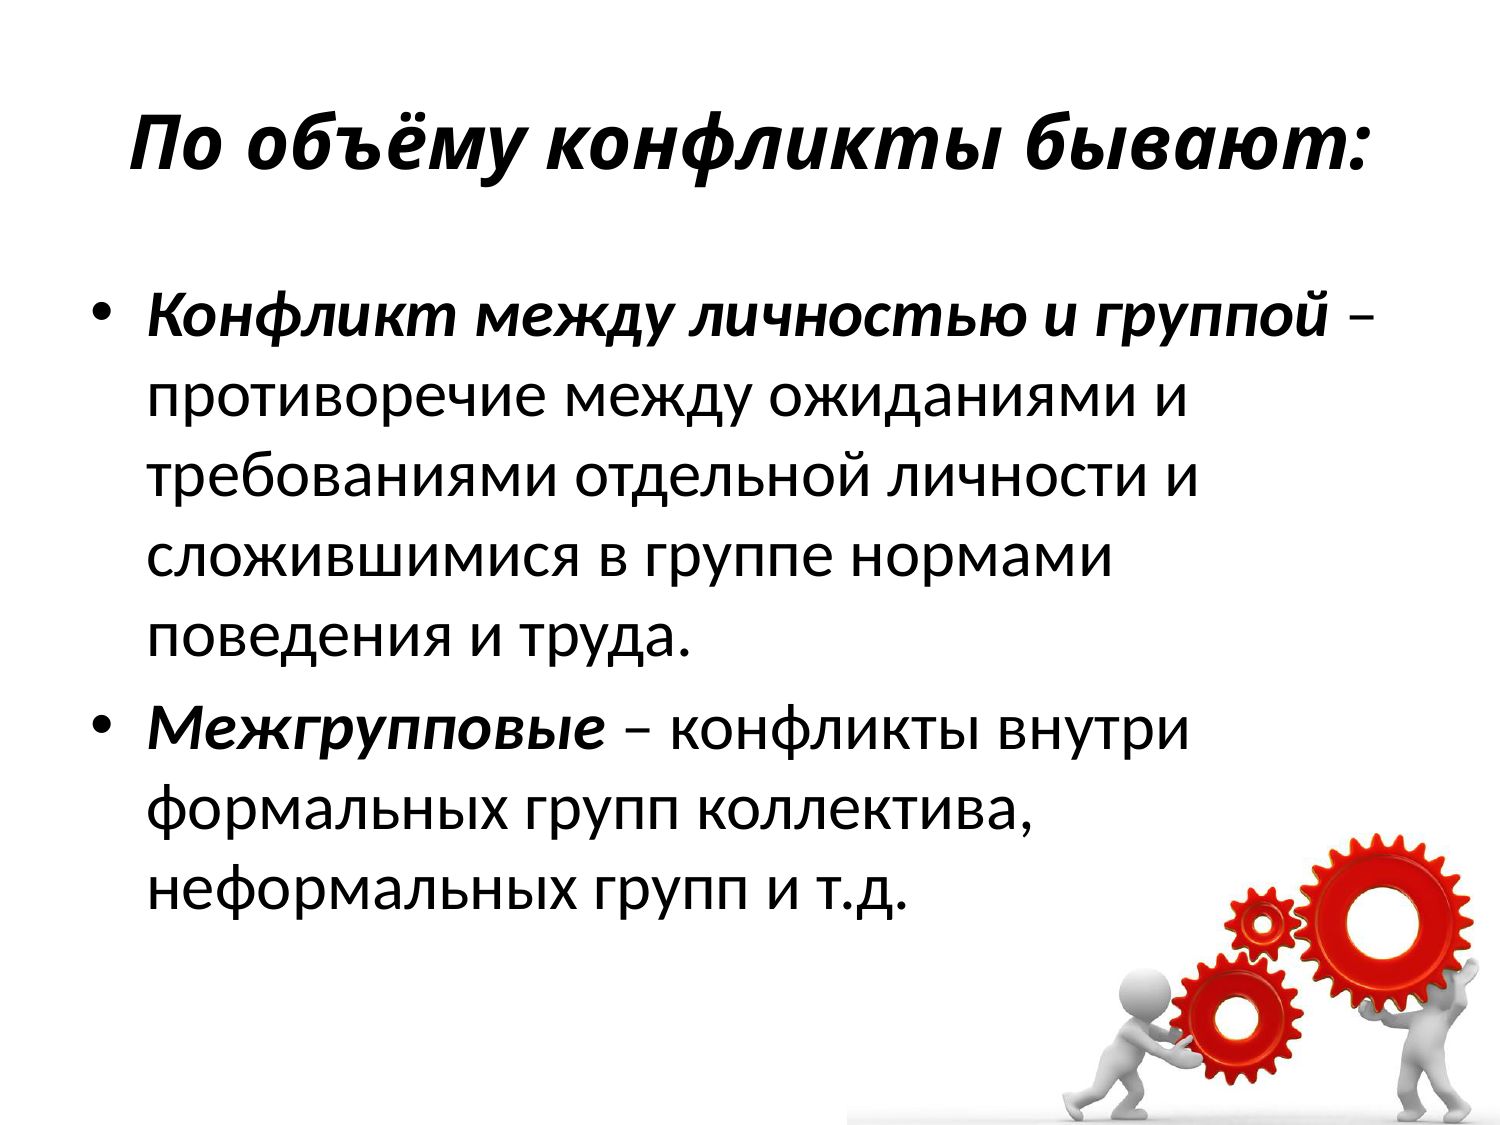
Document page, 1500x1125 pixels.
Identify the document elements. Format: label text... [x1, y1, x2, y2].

title По объёму конфликты бывают: [75, 45, 1425, 233]
list Конфликт между личностью и группой – противоречие между ожиданиями и требованиями отдельной личности и сложившимися в группе нормами поведения и труда. Межгрупповые – конфликты внутри формальных групп коллектива, неформальных групп и т.д. [75, 262, 1425, 1005]
picture [847, 648, 1500, 1125]
